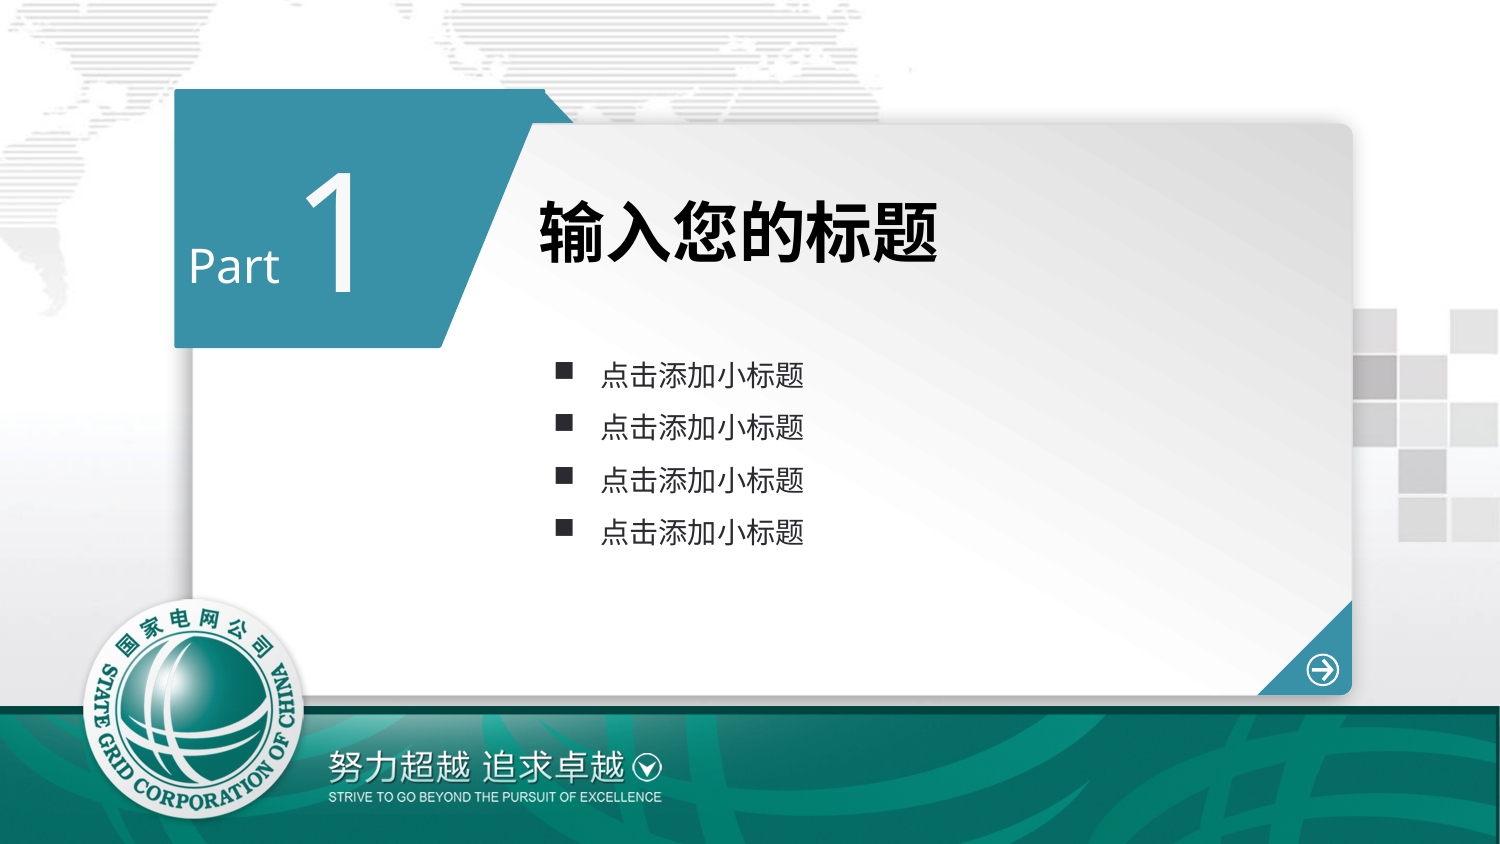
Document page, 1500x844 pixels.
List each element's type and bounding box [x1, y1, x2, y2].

picture [0, 0, 1500, 844]
text_box [192, 123, 1353, 585]
